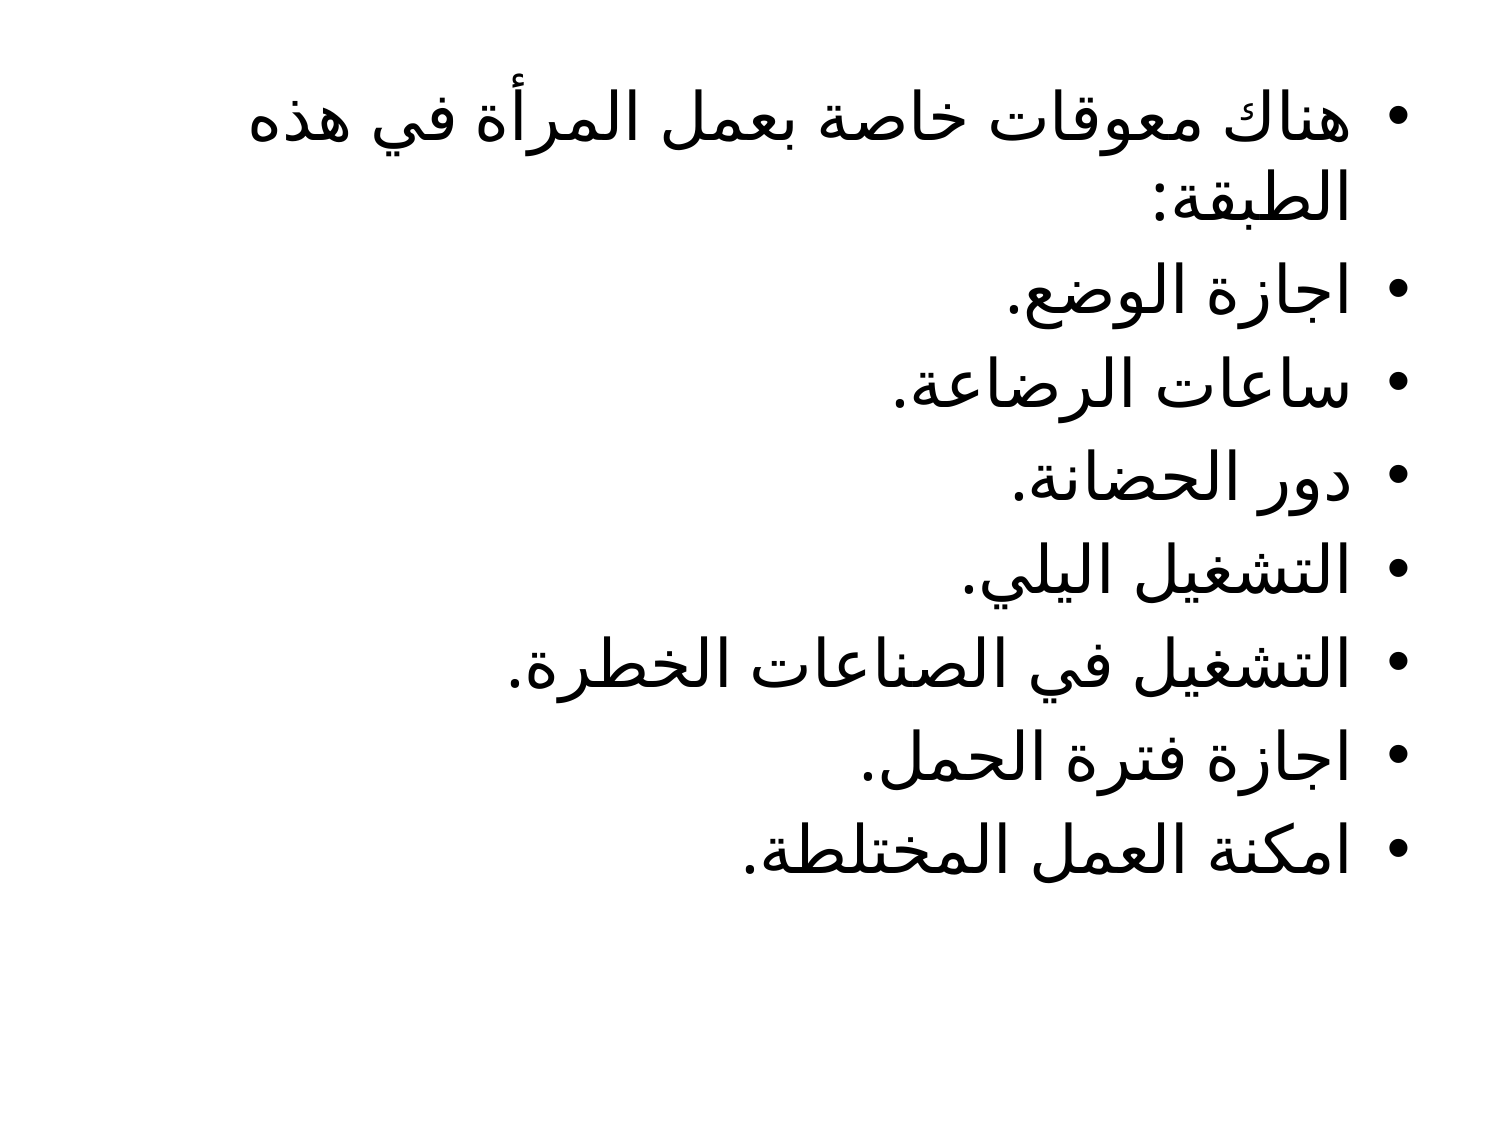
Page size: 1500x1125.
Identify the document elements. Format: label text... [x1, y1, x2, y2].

list هناك معوقات خاصة بعمل المرأة في هذه الطبقة: اجازة الوضع. ساعات الرضاعة. دور الحضانة. التشغيل اليلي. التشغيل في الصناعات الخطرة. اجازة فترة الحمل. امكنة العمل المختلطة. [75, 66, 1425, 1005]
